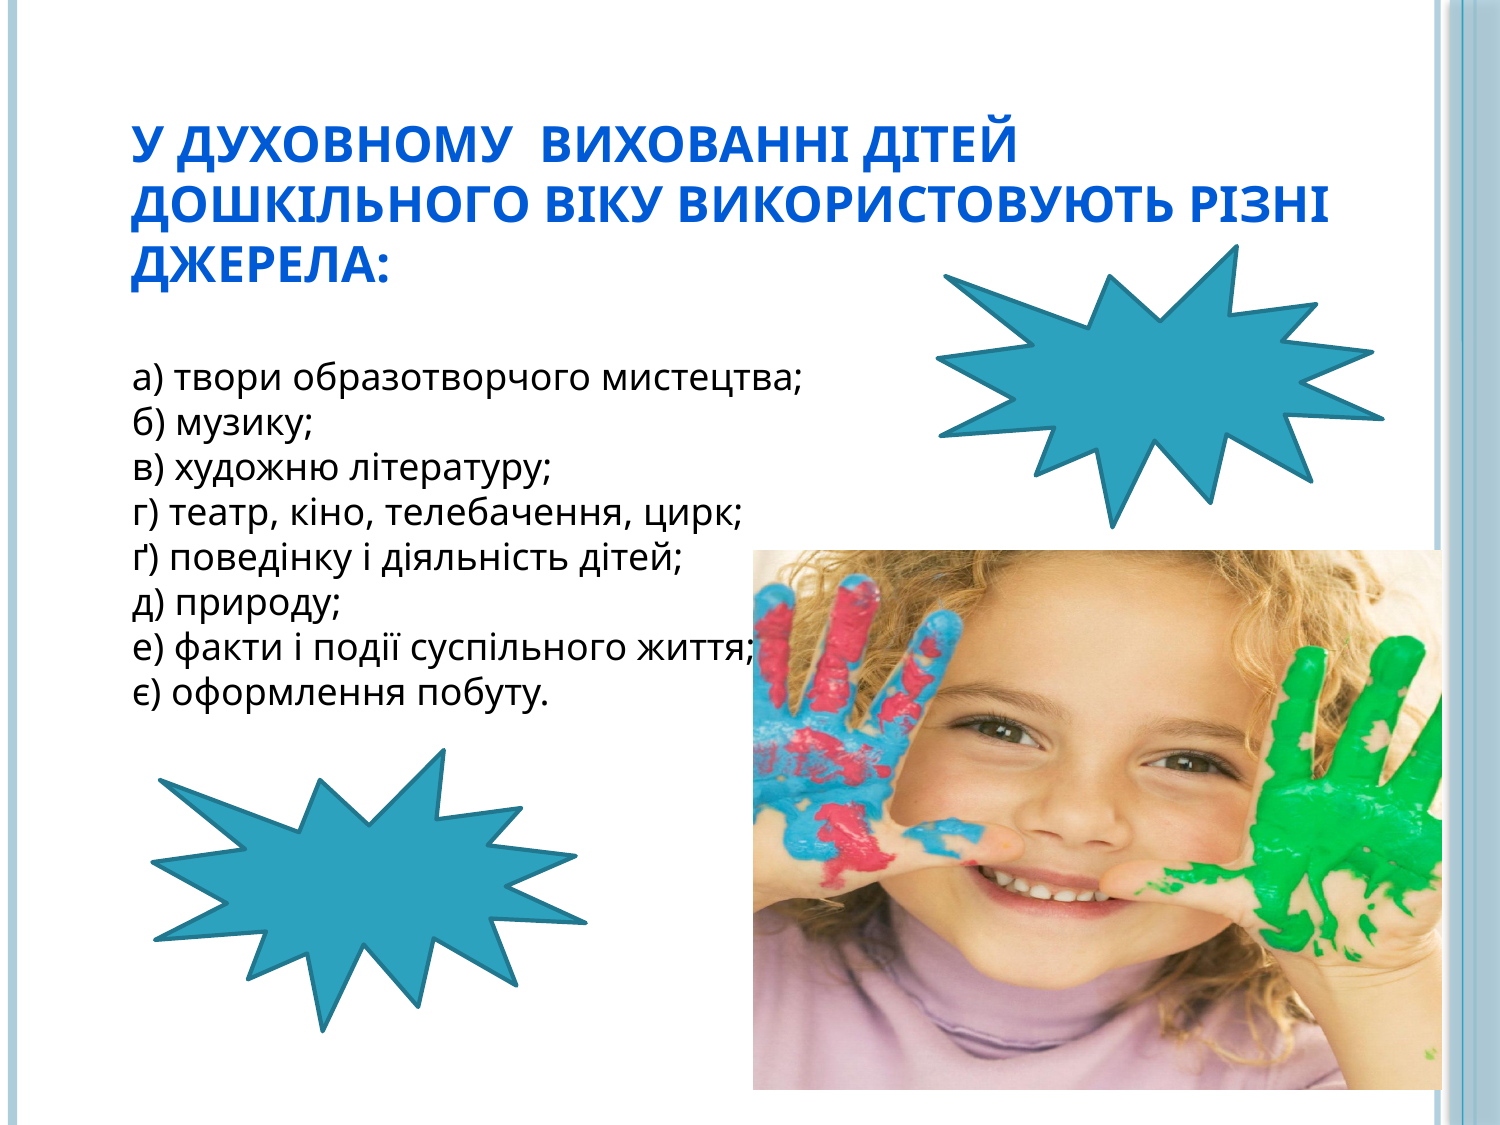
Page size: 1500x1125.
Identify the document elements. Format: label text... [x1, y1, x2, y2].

picture [752, 550, 1442, 1091]
text_box [935, 244, 1385, 530]
text_box [150, 748, 588, 1034]
text_box У духовному вихованні дітей дошкільного віку використовують різні джерела: а) твори образотворчого мистецтва; б) музику; в) художню літературу; г) театр, кіно, телебачення, цирк; ґ) поведінку і діяльність дітей; д) природу; е) факти і події суспільного життя; є) оформлення побуту. [117, 105, 1372, 766]
